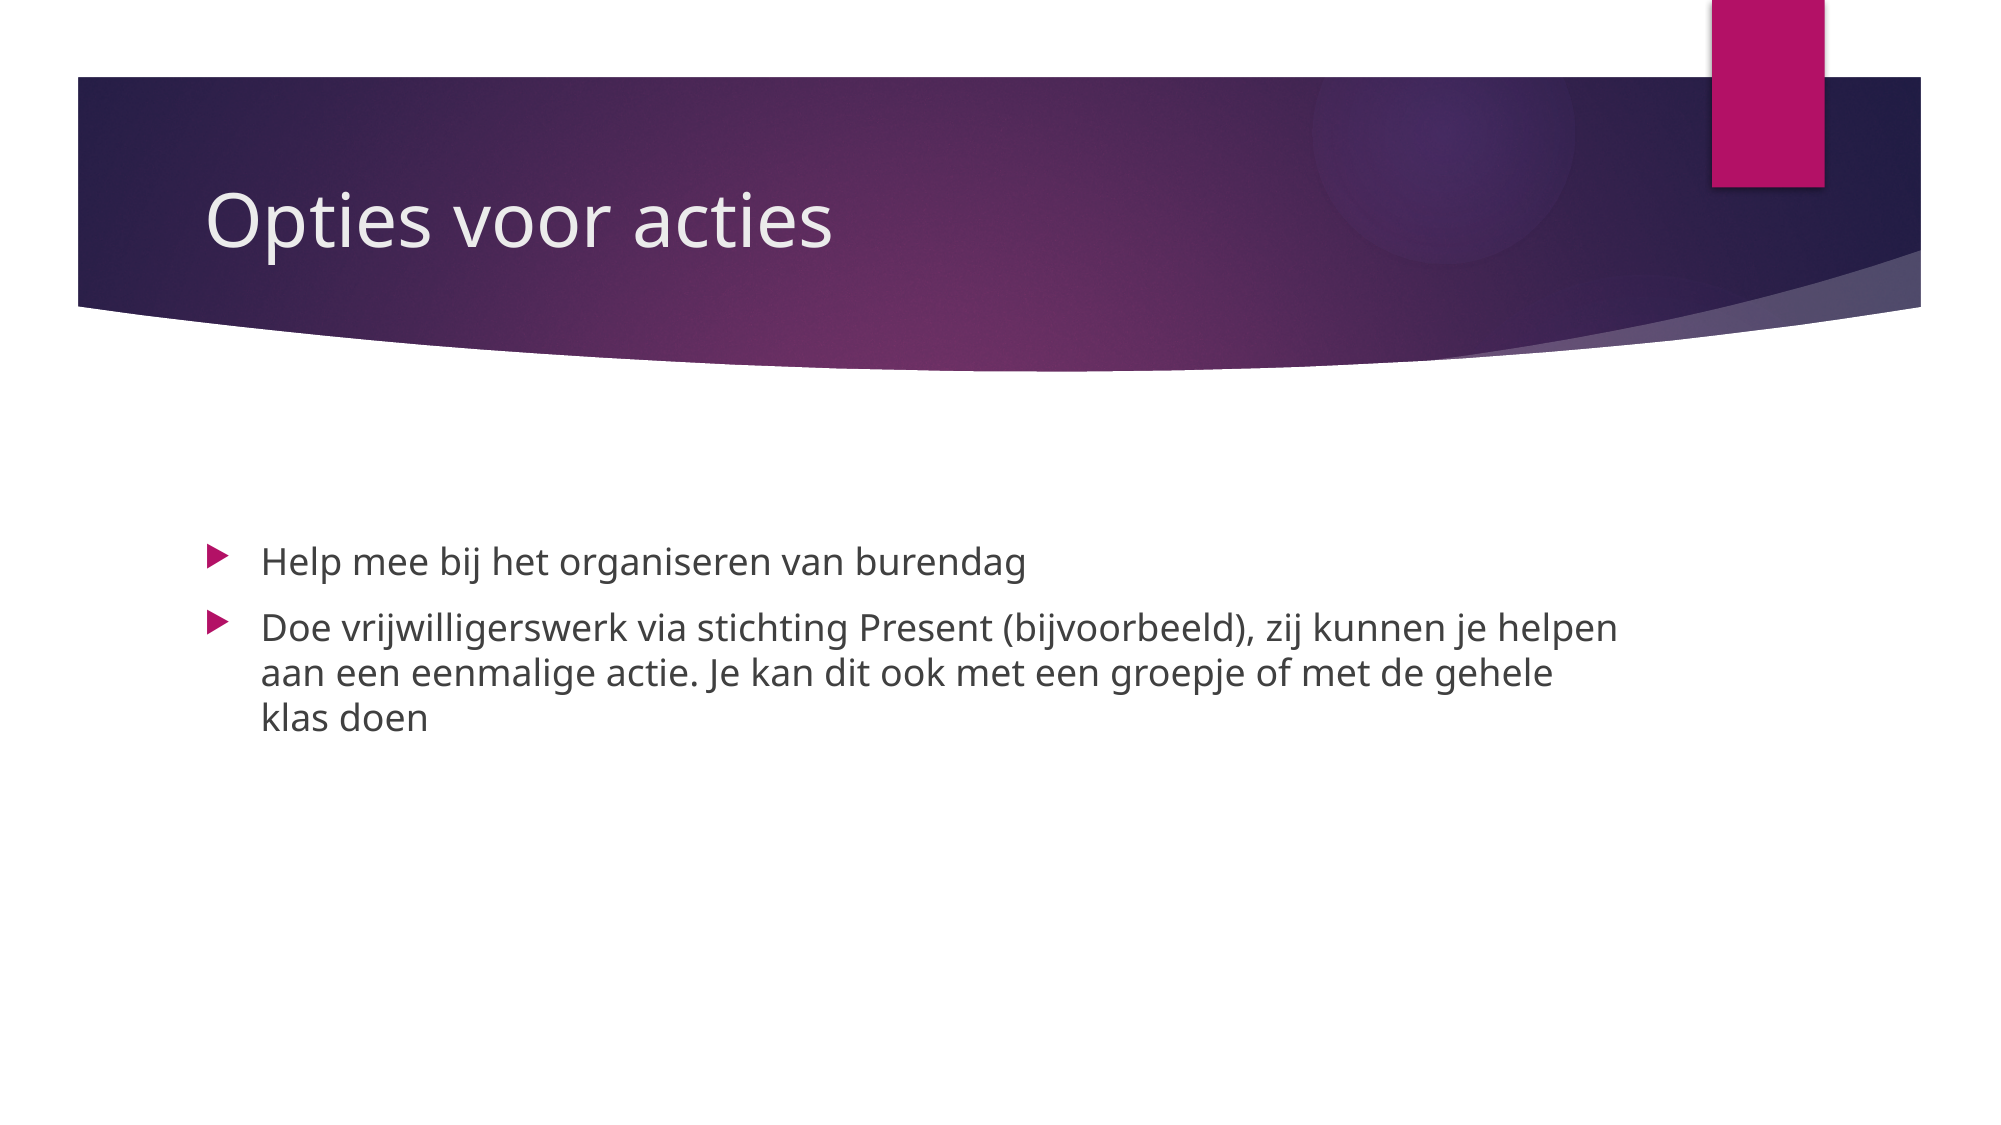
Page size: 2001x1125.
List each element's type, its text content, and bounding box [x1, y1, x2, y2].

title Opties voor acties [189, 159, 1627, 276]
list Help mee bij het organiseren van burendag Doe vrijwilligerswerk via stichting Present (bijvoorbeeld), zij kunnen je helpen aan een eenmalige actie. Je kan dit ook met een groepje of met de gehele klas doen [189, 530, 1638, 1092]
